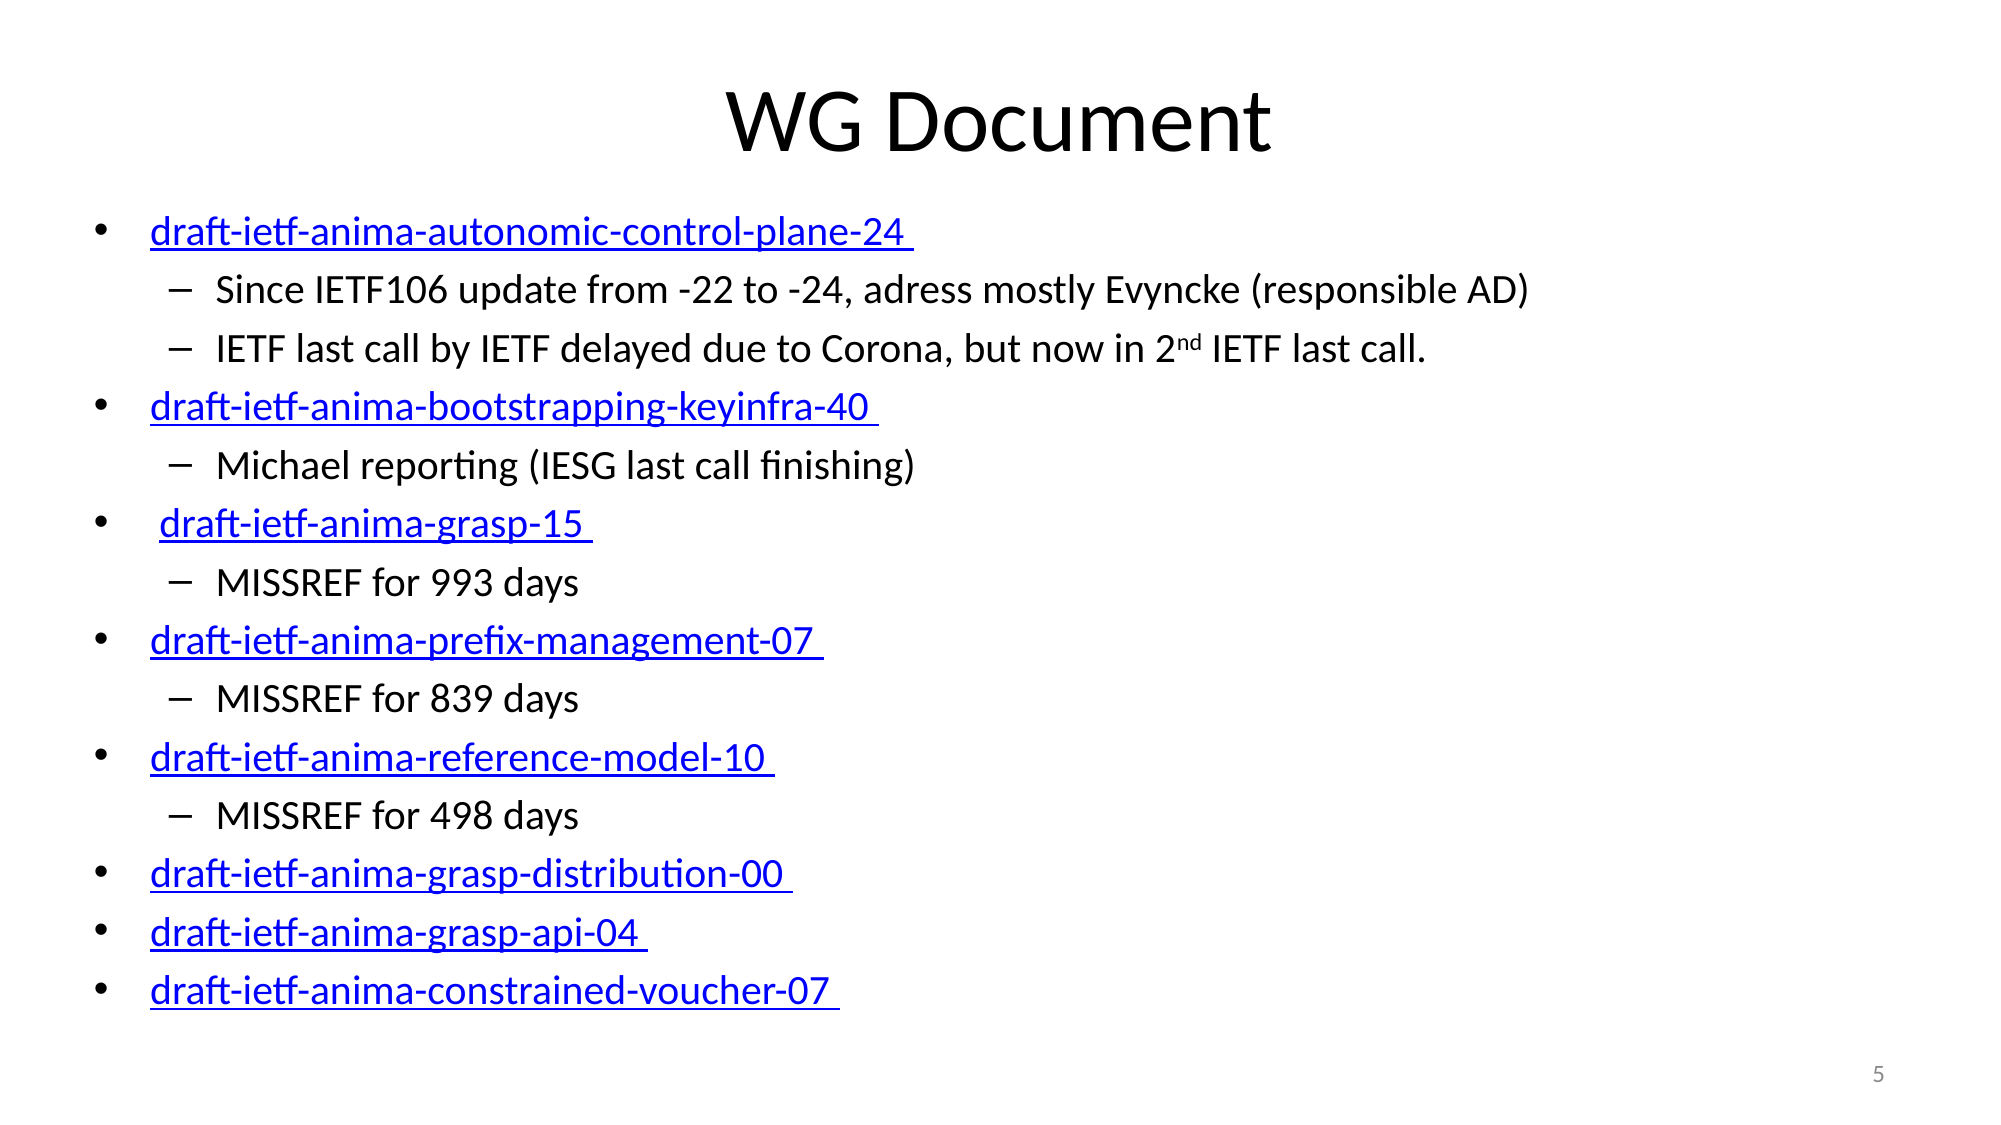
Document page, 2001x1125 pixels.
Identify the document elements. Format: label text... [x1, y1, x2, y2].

list draft-ietf-anima-autonomic-control-plane-24 Since IETF106 update from -22 to -24, adress mostly Evyncke (responsible AD) IETF last call by IETF delayed due to Corona, but now in 2nd IETF last call. draft-ietf-anima-bootstrapping-keyinfra-40 Michael reporting (IESG last call finishing) draft-ietf-anima-grasp-15 MISSREF for 993 days draft-ietf-anima-prefix-management-07 MISSREF for 839 days draft-ietf-anima-reference-model-10 MISSREF for 498 days draft-ietf-anima-grasp-distribution-00 draft-ietf-anima-grasp-api-04 draft-ietf-anima-constrained-voucher-07 [78, 196, 1934, 1106]
title WG Document [99, 45, 1900, 185]
slide_number 5 [1433, 1042, 1900, 1103]
